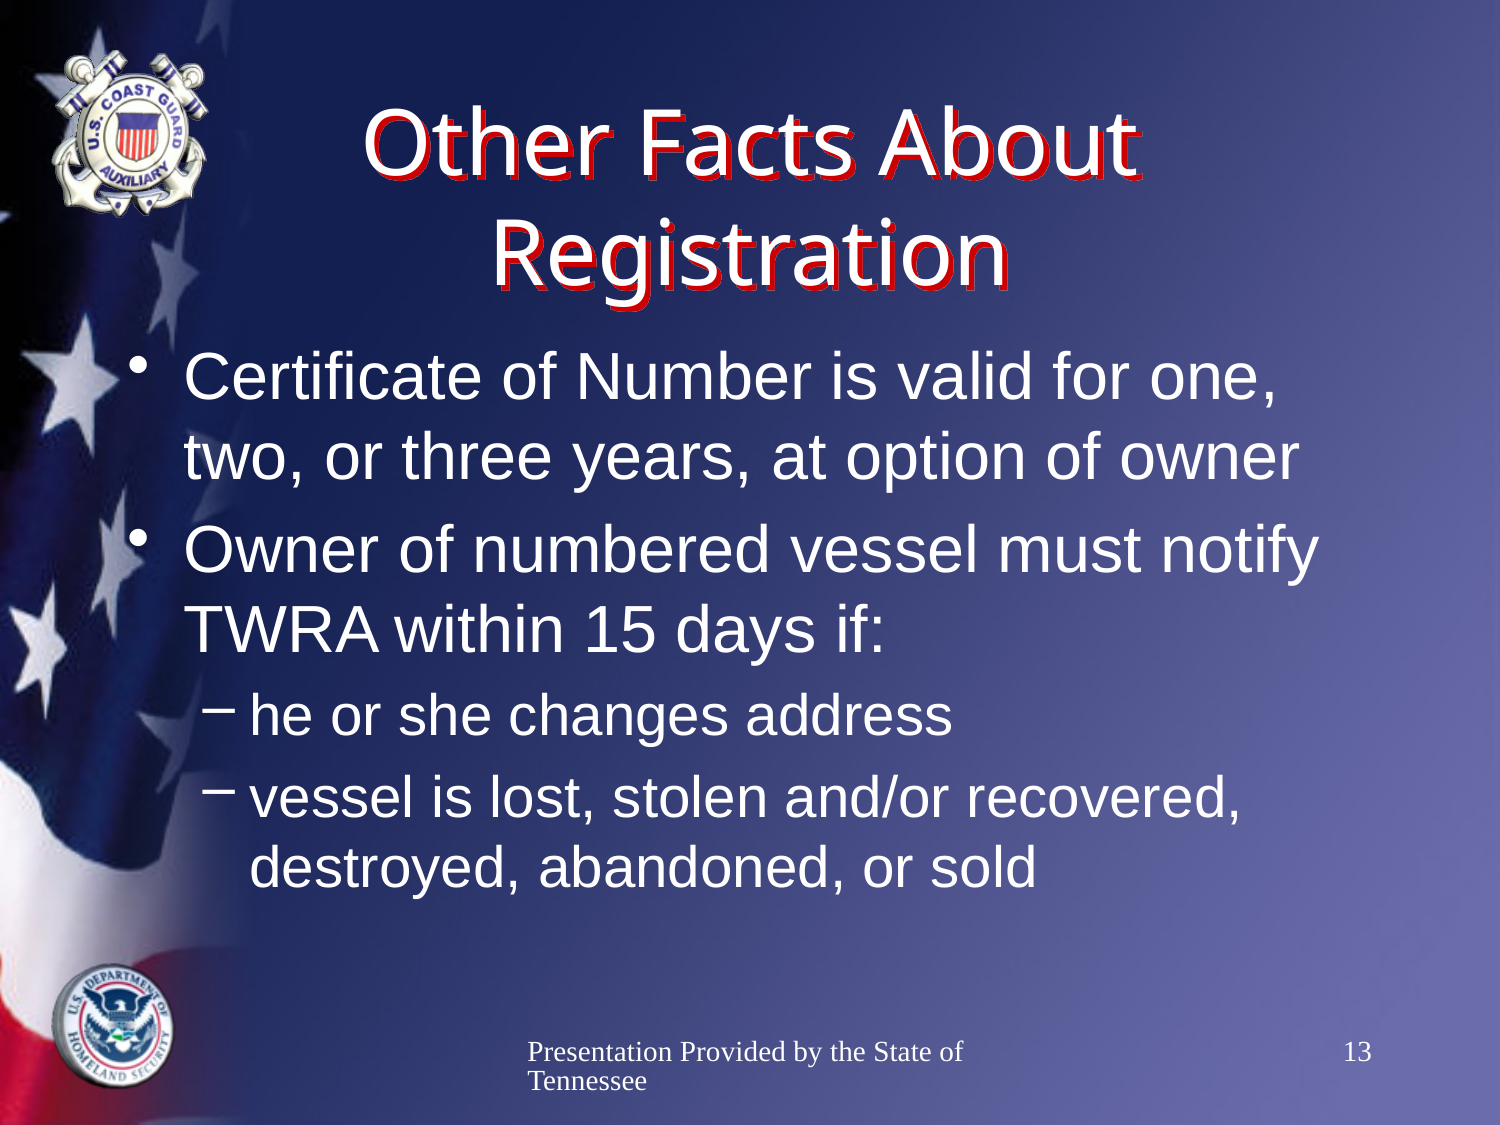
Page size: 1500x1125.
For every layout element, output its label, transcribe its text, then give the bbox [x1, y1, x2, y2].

slide_number 13 [1074, 1025, 1388, 1100]
picture [0, 0, 1500, 1125]
footer Presentation Provided by the State of Tennessee [512, 1025, 988, 1100]
title Other Facts About Registration [112, 99, 1388, 288]
list Certificate of Number is valid for one, two, or three years, at option of owner Owner of numbered vessel must notify TWRA within 15 days if: he or she changes address vessel is lost, stolen and/or recovered, destroyed, abandoned, or sold [112, 324, 1388, 1000]
